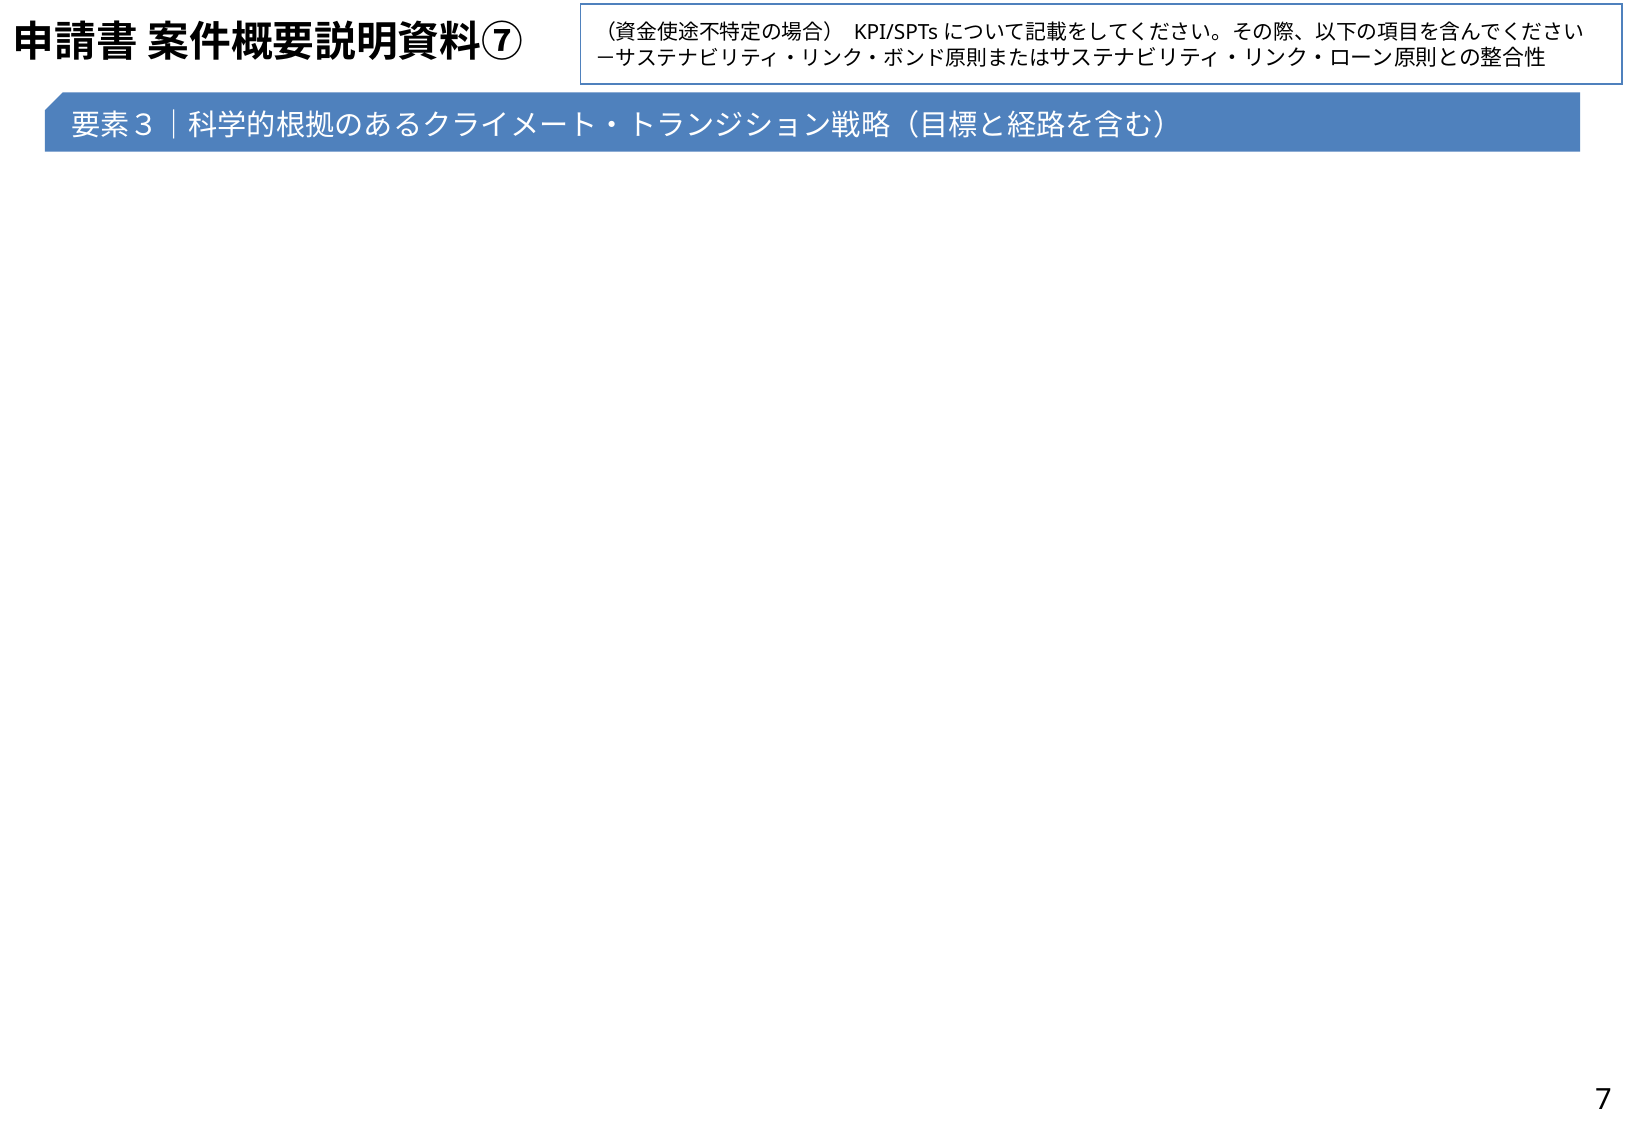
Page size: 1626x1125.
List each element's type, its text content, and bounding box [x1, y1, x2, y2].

slide_number 7 [1247, 1070, 1625, 1125]
title 申請書 案件概要説明資料⑦ [0, 7, 580, 73]
text_box （資金使途不特定の場合） KPI/SPTsについて記載をしてください。その際、以下の項目を含んでください －サステナビリティ・リンク・ボンド原則またはサステナビリティ・リンク・ローン原則との整合性 [580, 4, 1623, 84]
text_box 要素３｜科学的根拠のあるクライメート・トランジション戦略（目標と経路を含む） [44, 92, 1581, 152]
